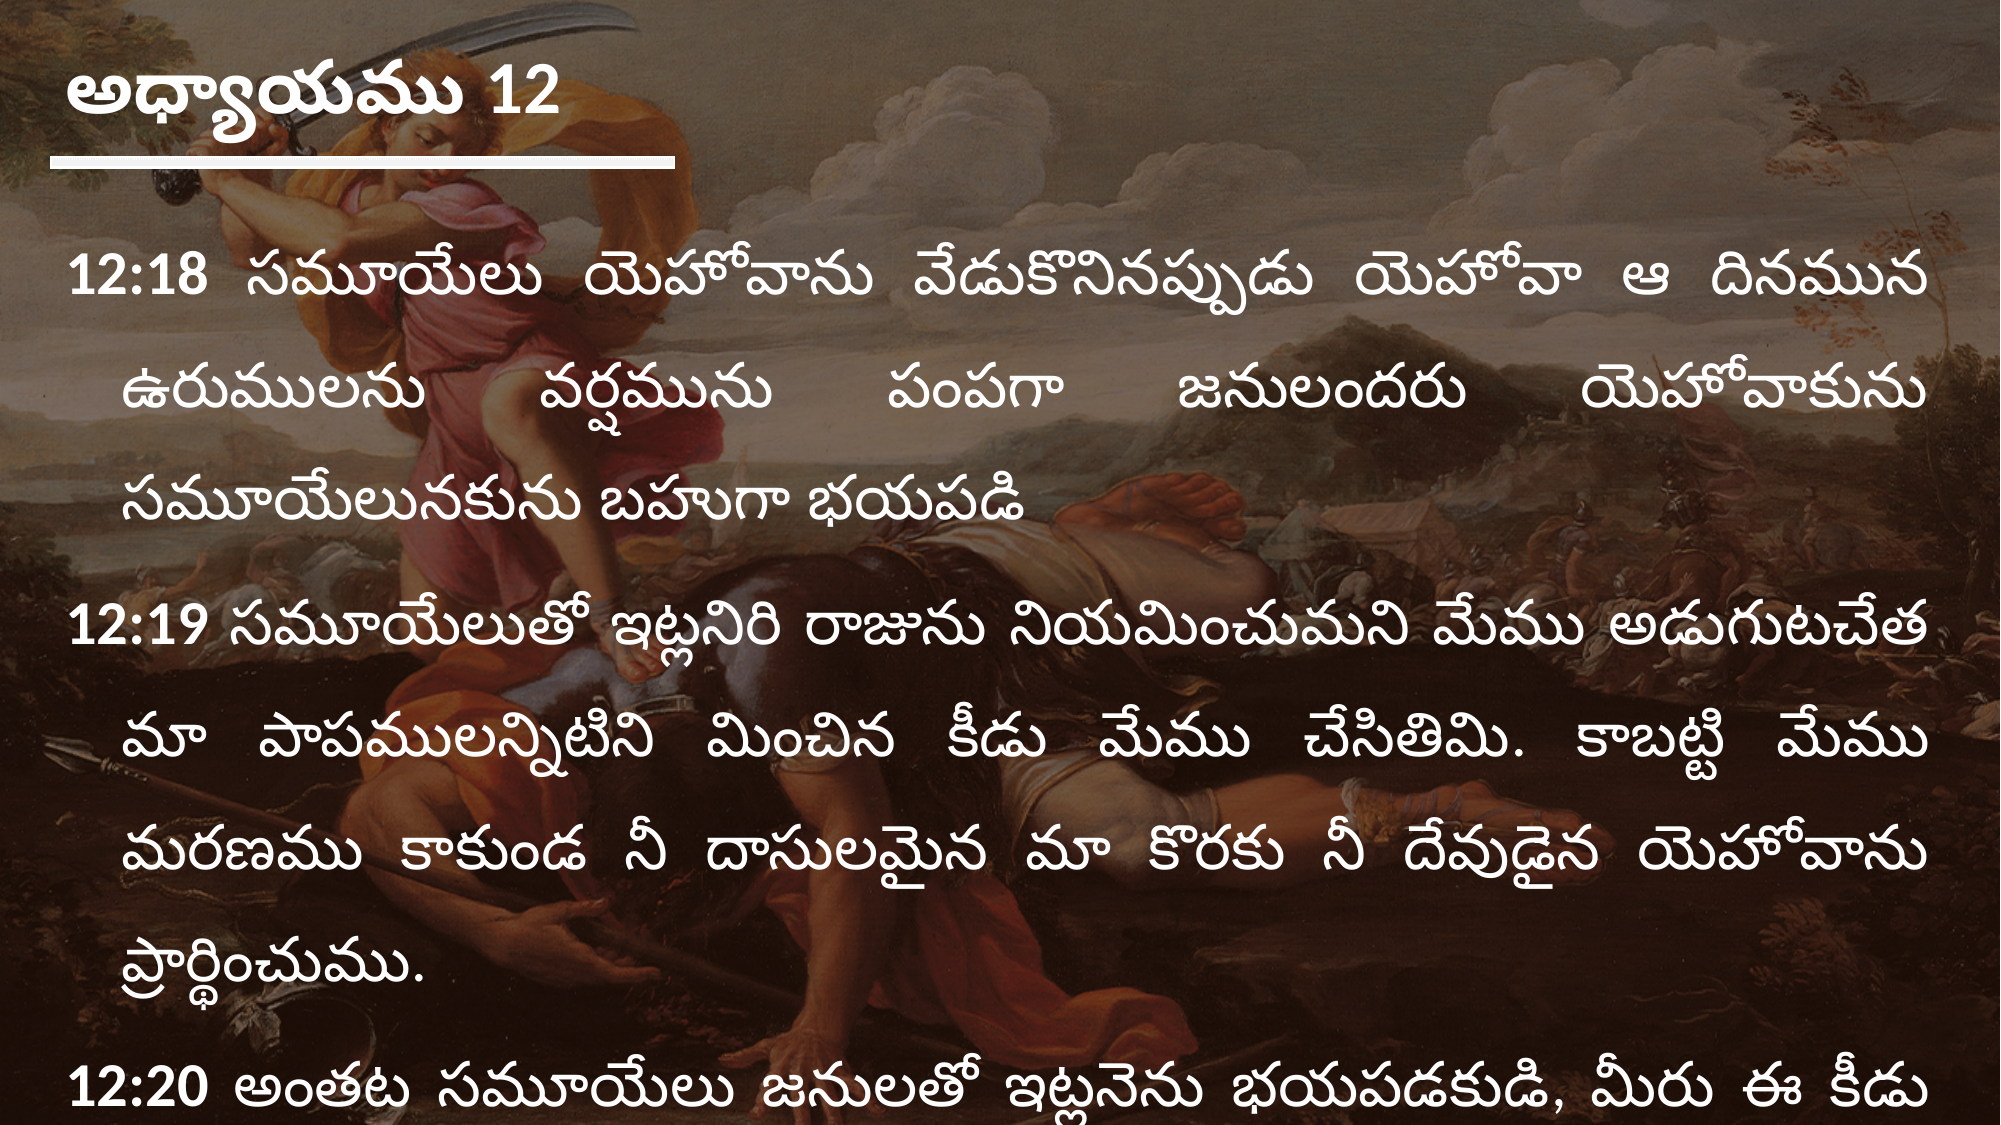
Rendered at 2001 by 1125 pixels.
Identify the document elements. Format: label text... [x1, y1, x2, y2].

title అధ్యాయము 12 [50, 0, 1925, 167]
picture [0, 0, 2000, 1125]
list 12:18 సమూయేలు యెహోవాను వేడుకొనినప్పుడు యెహోవా ఆ దినమున ఉరుములను వర్షమును పంపగా జనులందరు యెహోవాకును సమూయేలునకును బహుగా భయపడి 12:19 సమూయేలుతో ఇట్లనిరి రాజును నియమించుమని మేము అడుగుటచేత మా పాపములన్నిటిని మించిన కీడు మేము చేసితివిు. కాబట్టి మేము మరణము కాకుండ నీ దాసులమైన మా కొరకు నీ దేవుడైన యెహోవాను ప్రార్థించుము. 12:20 అంతట సమూయేలు జనులతో ఇట్లనెను భయపడకుడి, మీరు ఈ కీడు చేసినమాట నిజమే, అయినను యెహోవాను విసర్జింపకుండ ఆయనను అనుసరించుచు పూర్ణహృదయముతో ఆయనను సేవించుడి. [50, 187, 1946, 1063]
